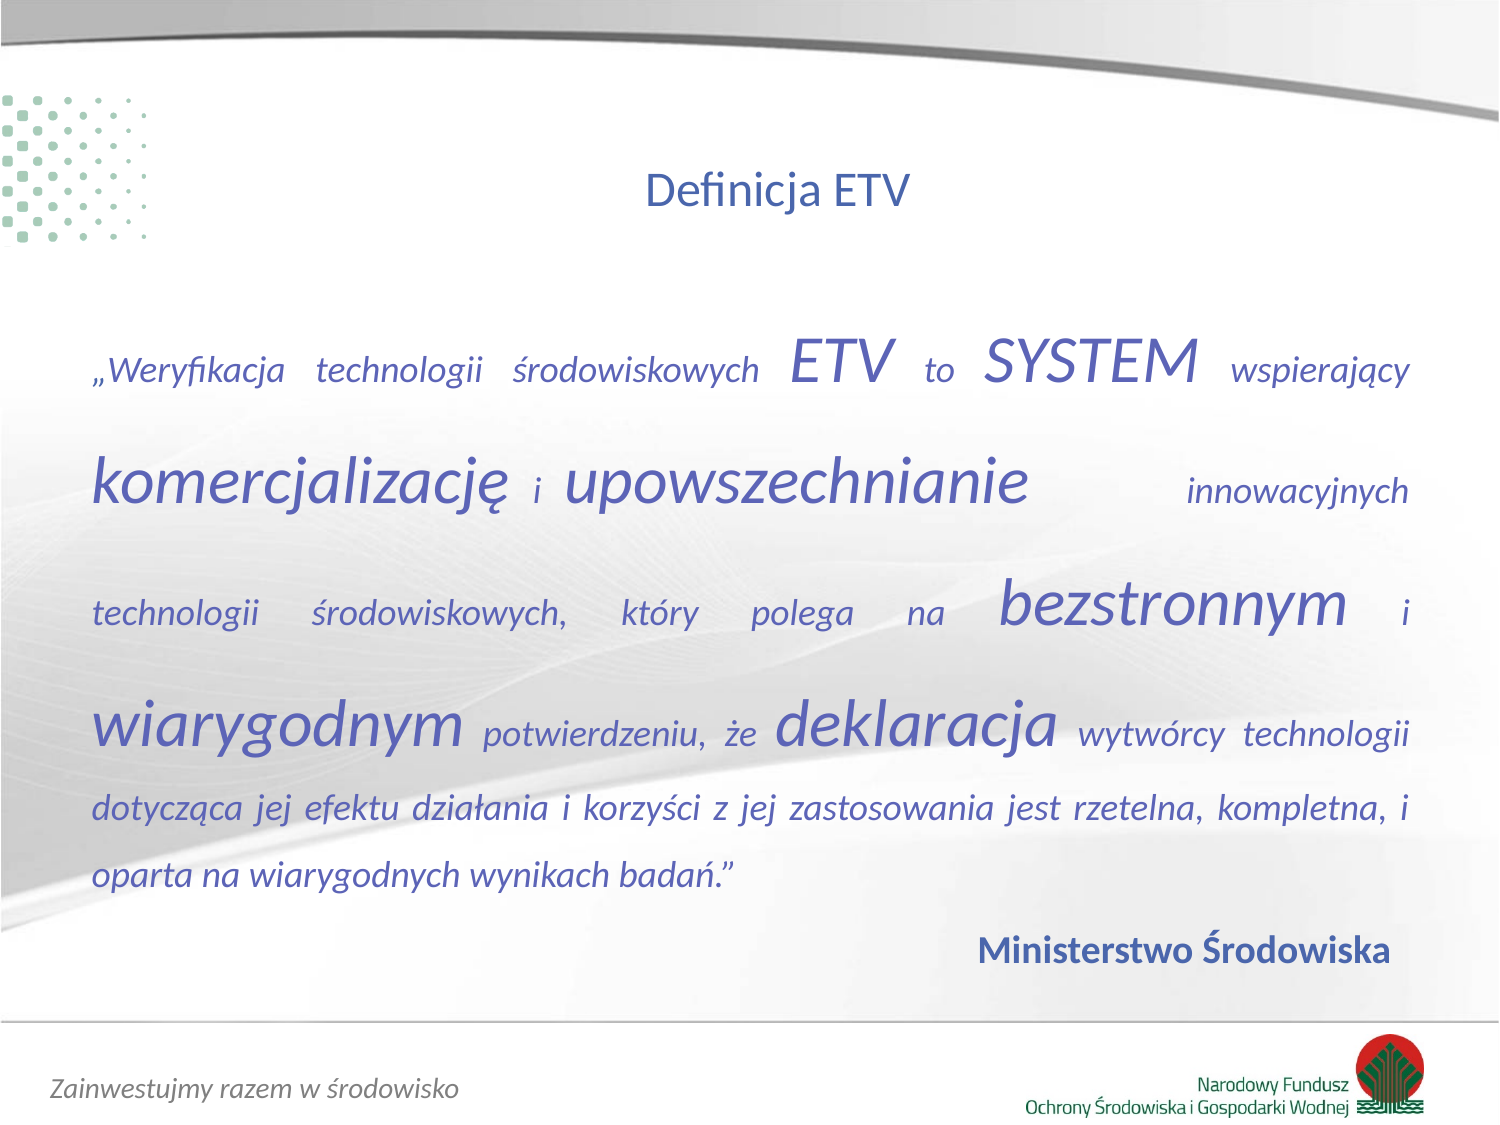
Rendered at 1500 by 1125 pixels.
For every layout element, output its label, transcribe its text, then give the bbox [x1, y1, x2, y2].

text_box Ministerstwo Środowiska [962, 916, 1419, 980]
picture [1026, 1034, 1424, 1118]
list „Weryfikacja technologii środowiskowych ETV to SYSTEM wspierający komercjalizację i upowszechnianie innowacyjnych technologii środowiskowych, który polega na bezstronnym i wiarygodnym potwierdzeniu, że deklaracja wytwórcy technologii dotycząca jej efektu działania i korzyści z jej zastosowania jest rzetelna, kompletna, i oparta na wiarygodnych wynikach badań.” [76, 267, 1425, 905]
text_box Definicja ETV [107, 127, 1449, 234]
picture [0, 0, 1499, 1023]
